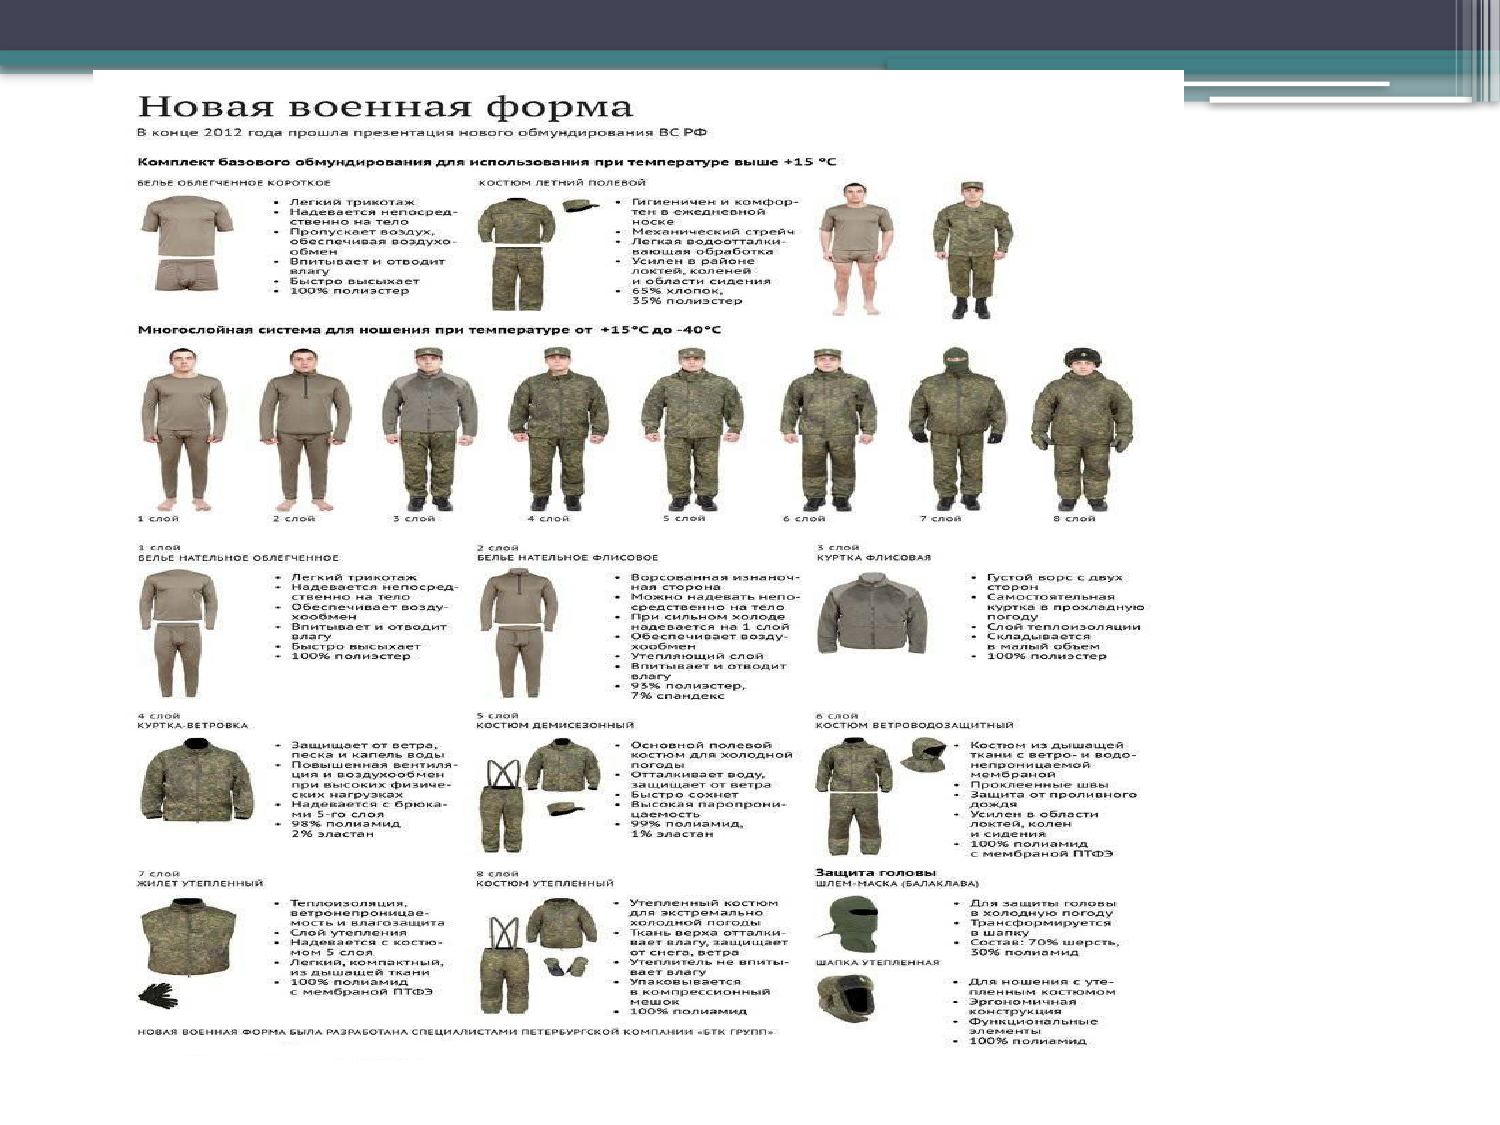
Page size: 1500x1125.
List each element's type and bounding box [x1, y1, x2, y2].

list [93, 70, 1184, 1079]
